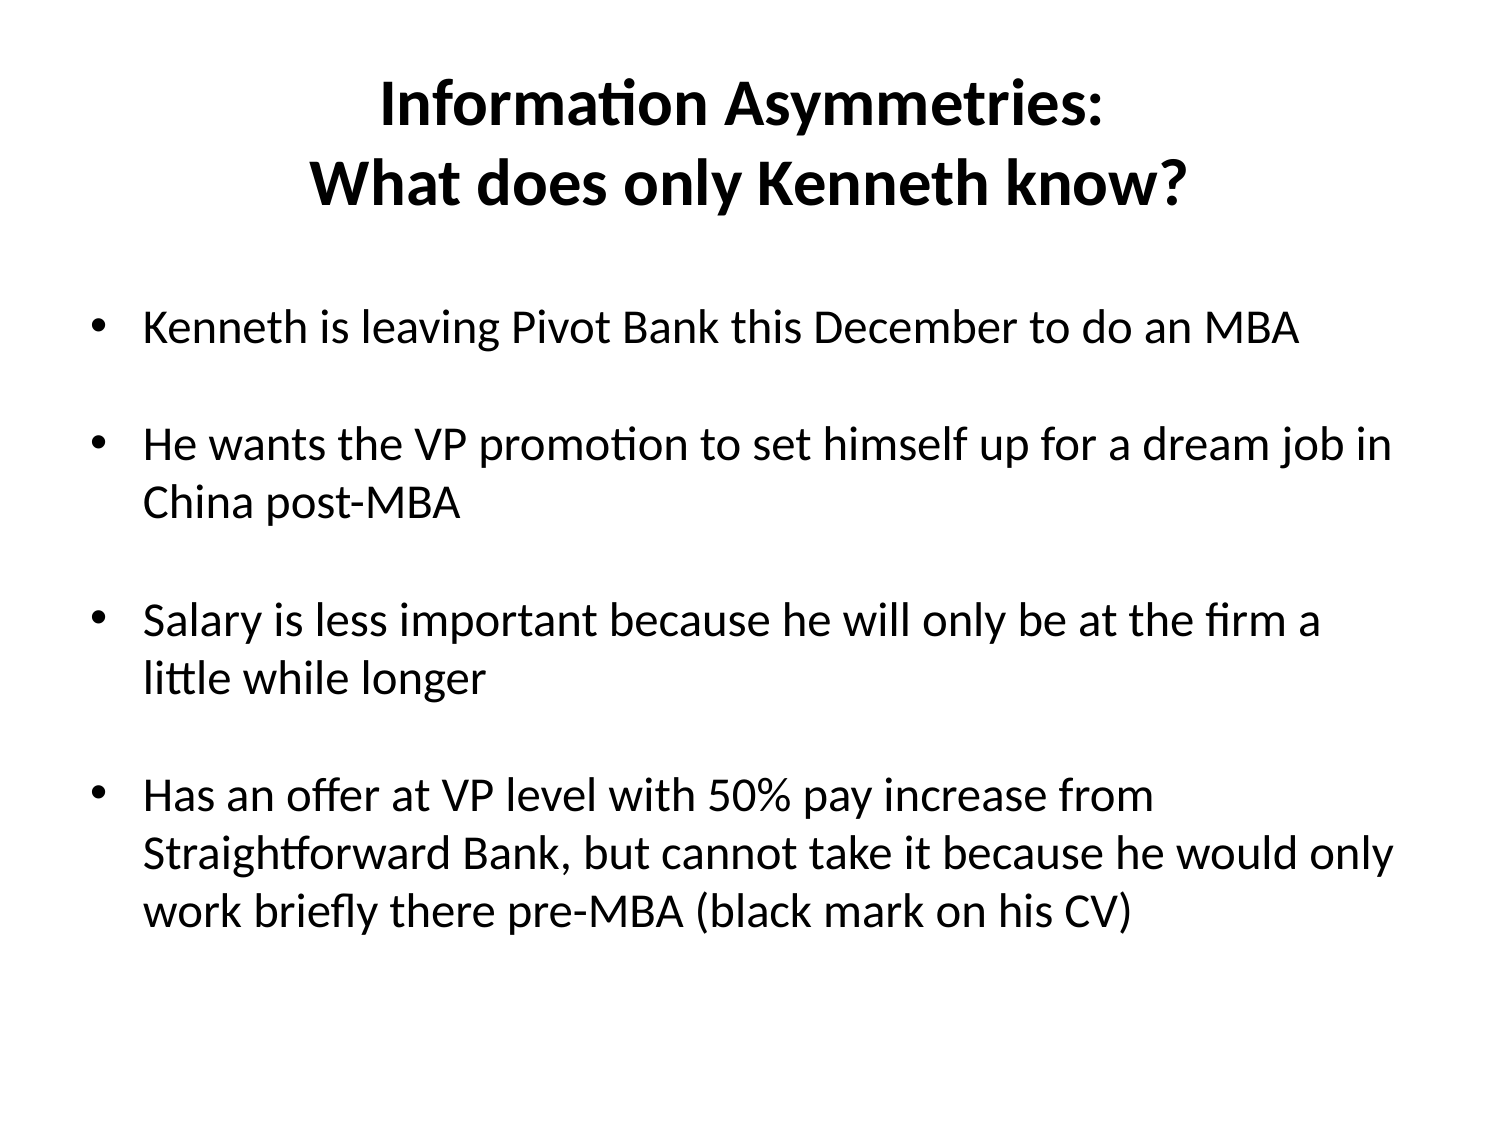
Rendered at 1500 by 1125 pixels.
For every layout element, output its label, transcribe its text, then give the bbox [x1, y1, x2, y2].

list Kenneth is leaving Pivot Bank this December to do an MBA He wants the VP promotion to set himself up for a dream job in China post-MBA Salary is less important because he will only be at the firm a little while longer Has an offer at VP level with 50% pay increase from Straightforward Bank, but cannot take it because he would only work briefly there pre-MBA (black mark on his CV) Kenneth and the juniors know that David and the other partners secretly gave themselves pay raises [75, 287, 1425, 1125]
title Information Asymmetries: What does only Kenneth know? [75, 45, 1425, 233]
